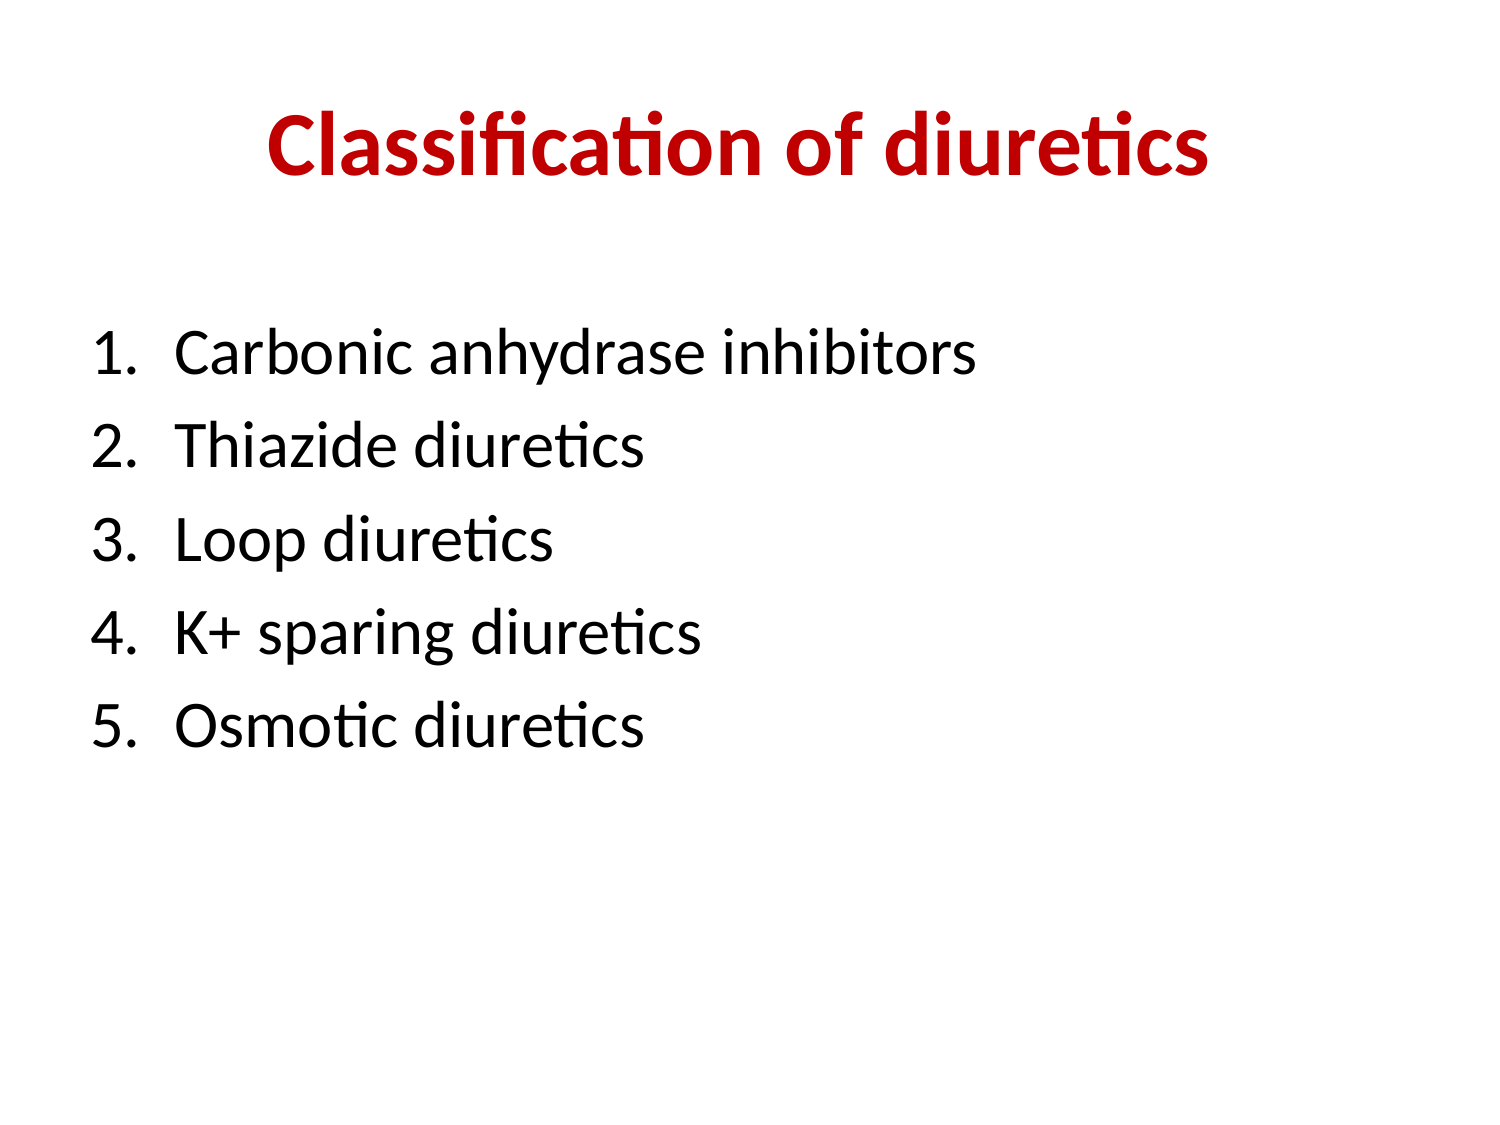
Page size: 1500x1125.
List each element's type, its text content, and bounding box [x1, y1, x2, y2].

title Classification of diuretics [75, 45, 1425, 233]
list Carbonic anhydrase inhibitors Thiazide diuretics Loop diuretics K+ sparing diuretics Osmotic diuretics [75, 299, 1425, 1005]
